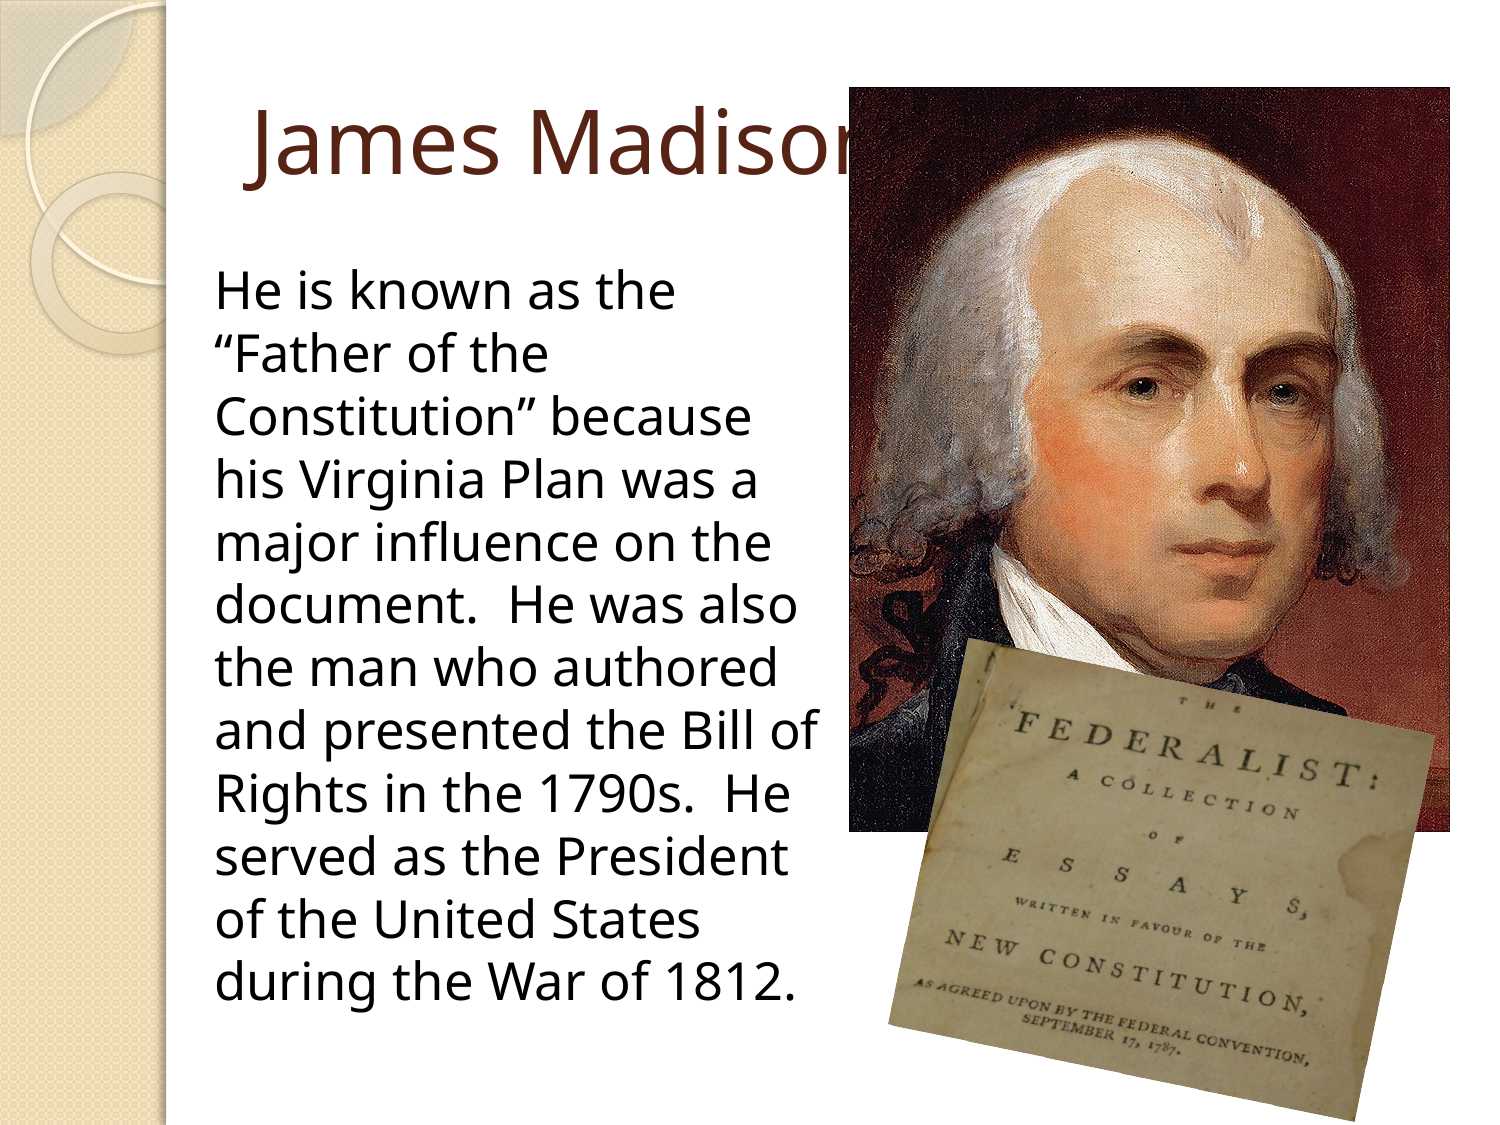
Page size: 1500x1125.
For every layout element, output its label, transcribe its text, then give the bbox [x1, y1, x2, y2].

picture [889, 682, 1414, 1121]
list He is known as the “Father of the Constitution” because his Virginia Plan was a major influence on the document. He was also the man who authored and presented the Bill of Rights in the 1790s. He served as the President of the United States during the War of 1812. [187, 249, 836, 1075]
title James Madison [235, 45, 1466, 233]
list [849, 87, 1451, 832]
